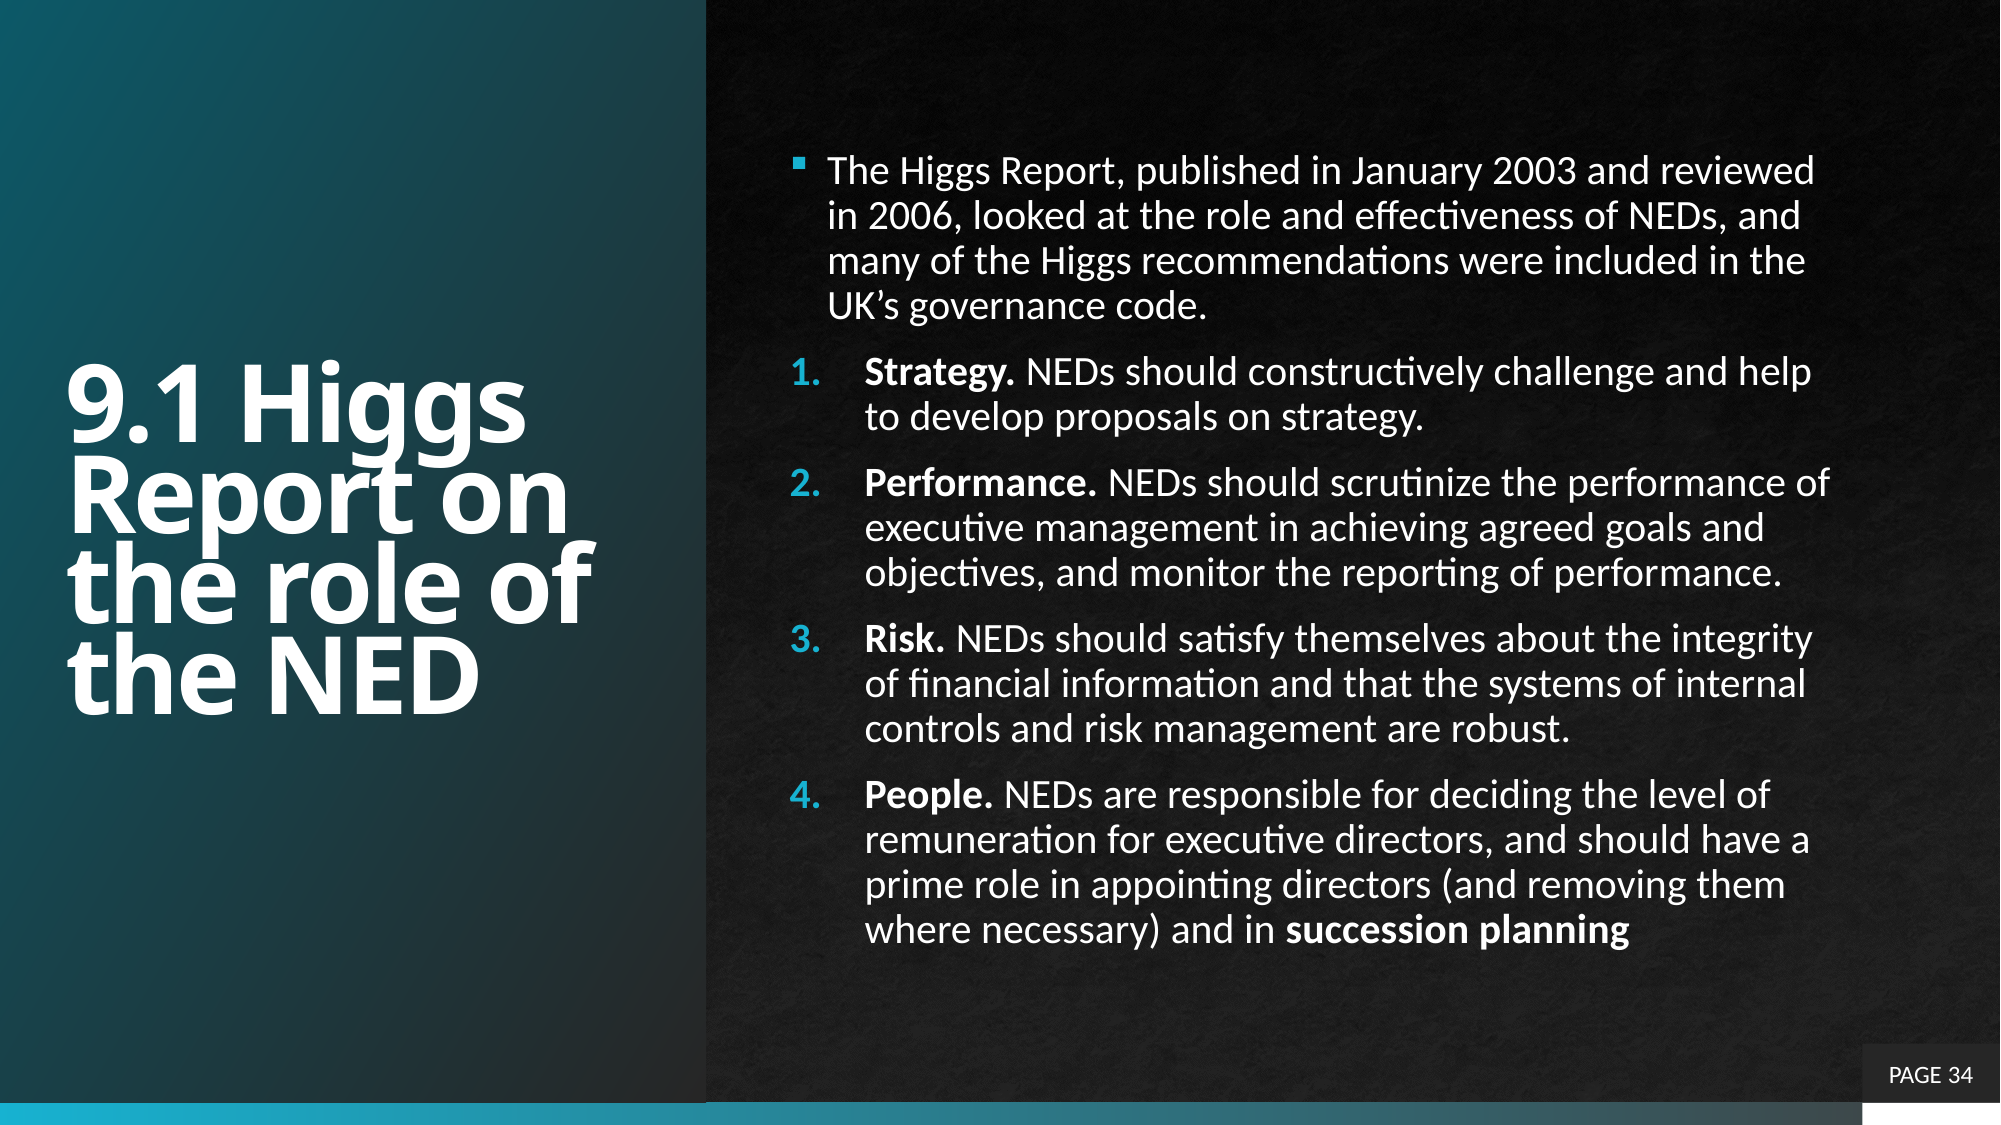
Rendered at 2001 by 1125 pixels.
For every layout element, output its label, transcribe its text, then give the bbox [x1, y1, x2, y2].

list The Higgs Report, published in January 2003 and reviewed in 2006, looked at the role and effectiveness of NEDs, and many of the Higgs recommendations were included in the UK’s governance code. Strategy. NEDs should constructively challenge and help to develop proposals on strategy. Performance. NEDs should scrutinize the performance of executive management in achieving agreed goals and objectives, and monitor the reporting of performance. Risk. NEDs should satisfy themselves about the integrity of ﬁnancial information and that the systems of internal controls and risk management are robust. People. NEDs are responsible for deciding the level of remuneration for executive directors, and should have a prime role in appointing directors (and removing them where necessary) and in succession planning [771, 59, 1863, 1042]
picture [707, 0, 2000, 1103]
slide_number PAGE 34 [1862, 1043, 2000, 1103]
title 9.1 Higgs Report on the role of the NED [0, 0, 707, 1103]
